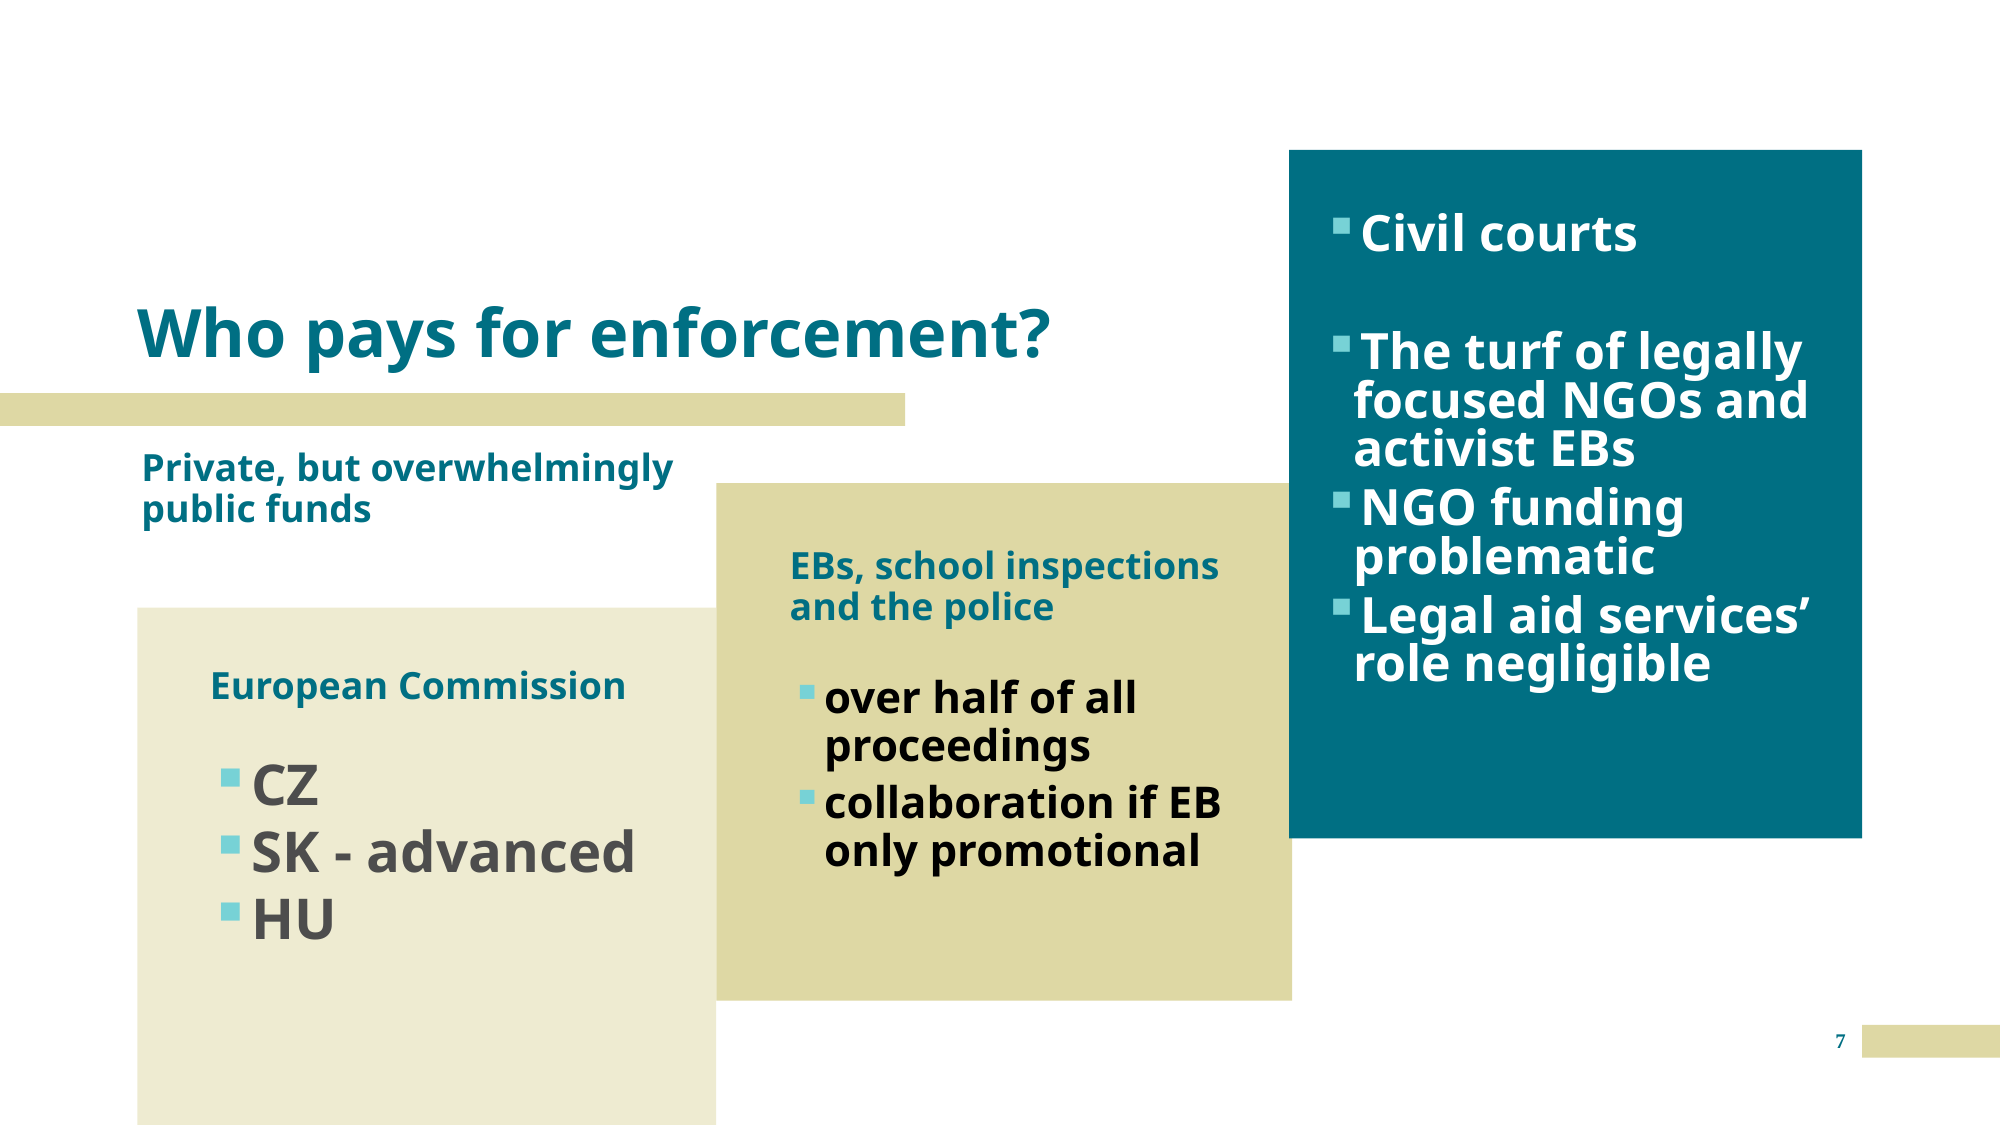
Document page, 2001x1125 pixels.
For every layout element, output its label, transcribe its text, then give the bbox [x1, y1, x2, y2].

slide_number 7 [1829, 1026, 1852, 1050]
list over half of all proceedings collaboration if EB only promotional [790, 675, 1238, 944]
list EBs, school inspections and the police [789, 503, 1239, 629]
list Private, but overwhelmingly public funds [140, 448, 705, 589]
list CZ SK - advanced HU [208, 756, 660, 998]
title Who pays for enforcement? [136, 150, 1180, 373]
list Civil courts The turf of legally focused NGOs and activist EBs NGO funding problematic Legal aid services’ role negligible [1322, 212, 1822, 780]
text_box European Commission [209, 628, 659, 707]
